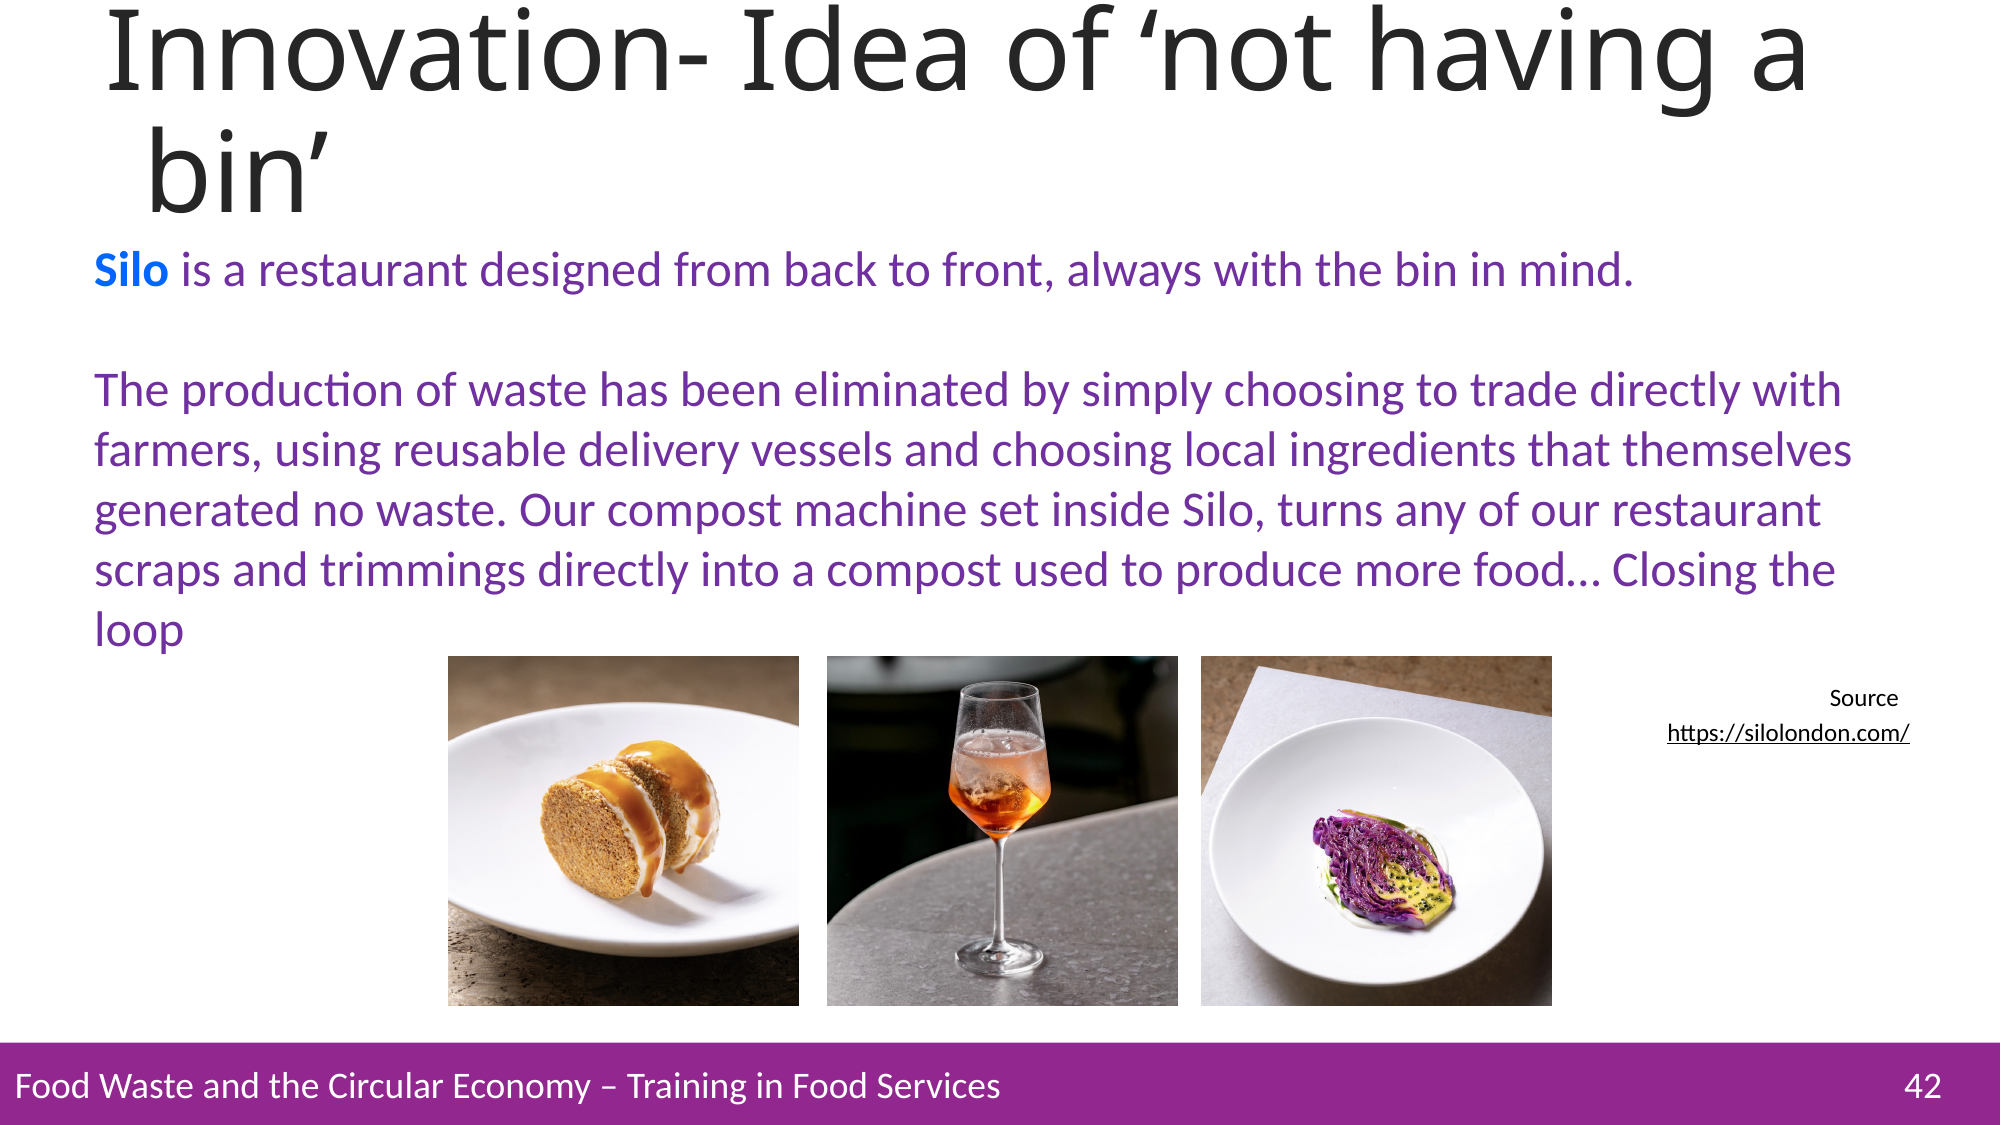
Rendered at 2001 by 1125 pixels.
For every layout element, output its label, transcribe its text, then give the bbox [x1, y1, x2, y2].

picture [827, 656, 1178, 1006]
picture [1201, 656, 1552, 1006]
text_box Silo is a restaurant designed from back to front, always with the bin in mind. The production of waste has been eliminated by simply choosing to trade directly with farmers, using reusable delivery vessels and choosing local ingredients that themselves generated no waste. Our compost machine set inside Silo, turns any of our restaurant scraps and trimmings directly into a compost used to produce more food… Closing the loop Source https://silolondon.com/ [79, 228, 1926, 754]
list Innovation- Idea of ‘not having a bin’ [53, 55, 1952, 175]
picture [448, 656, 799, 1006]
